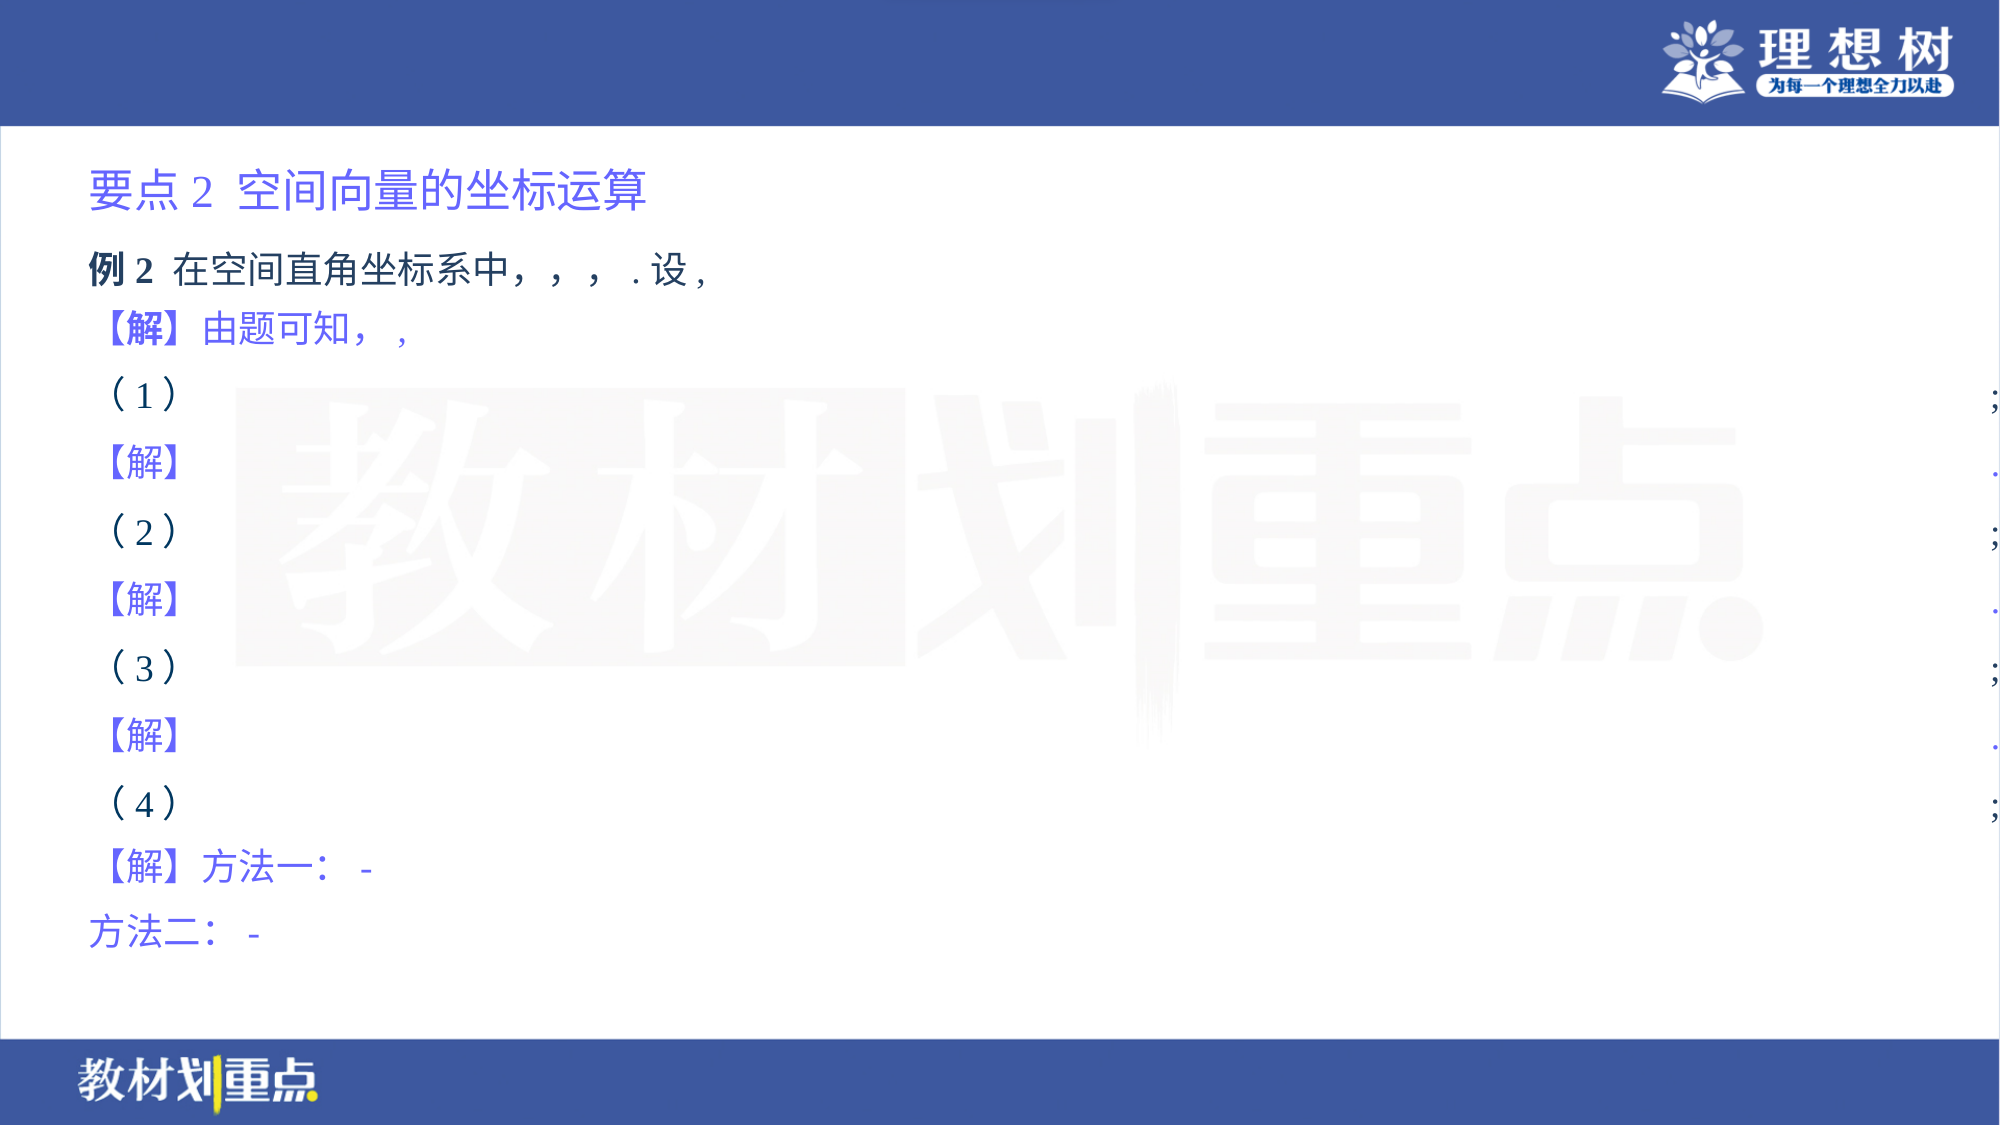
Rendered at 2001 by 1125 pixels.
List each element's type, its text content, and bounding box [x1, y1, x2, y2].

text_box 要点2 空间向量的坐标运算 [88, 135, 1911, 276]
picture [0, 0, 2000, 1125]
